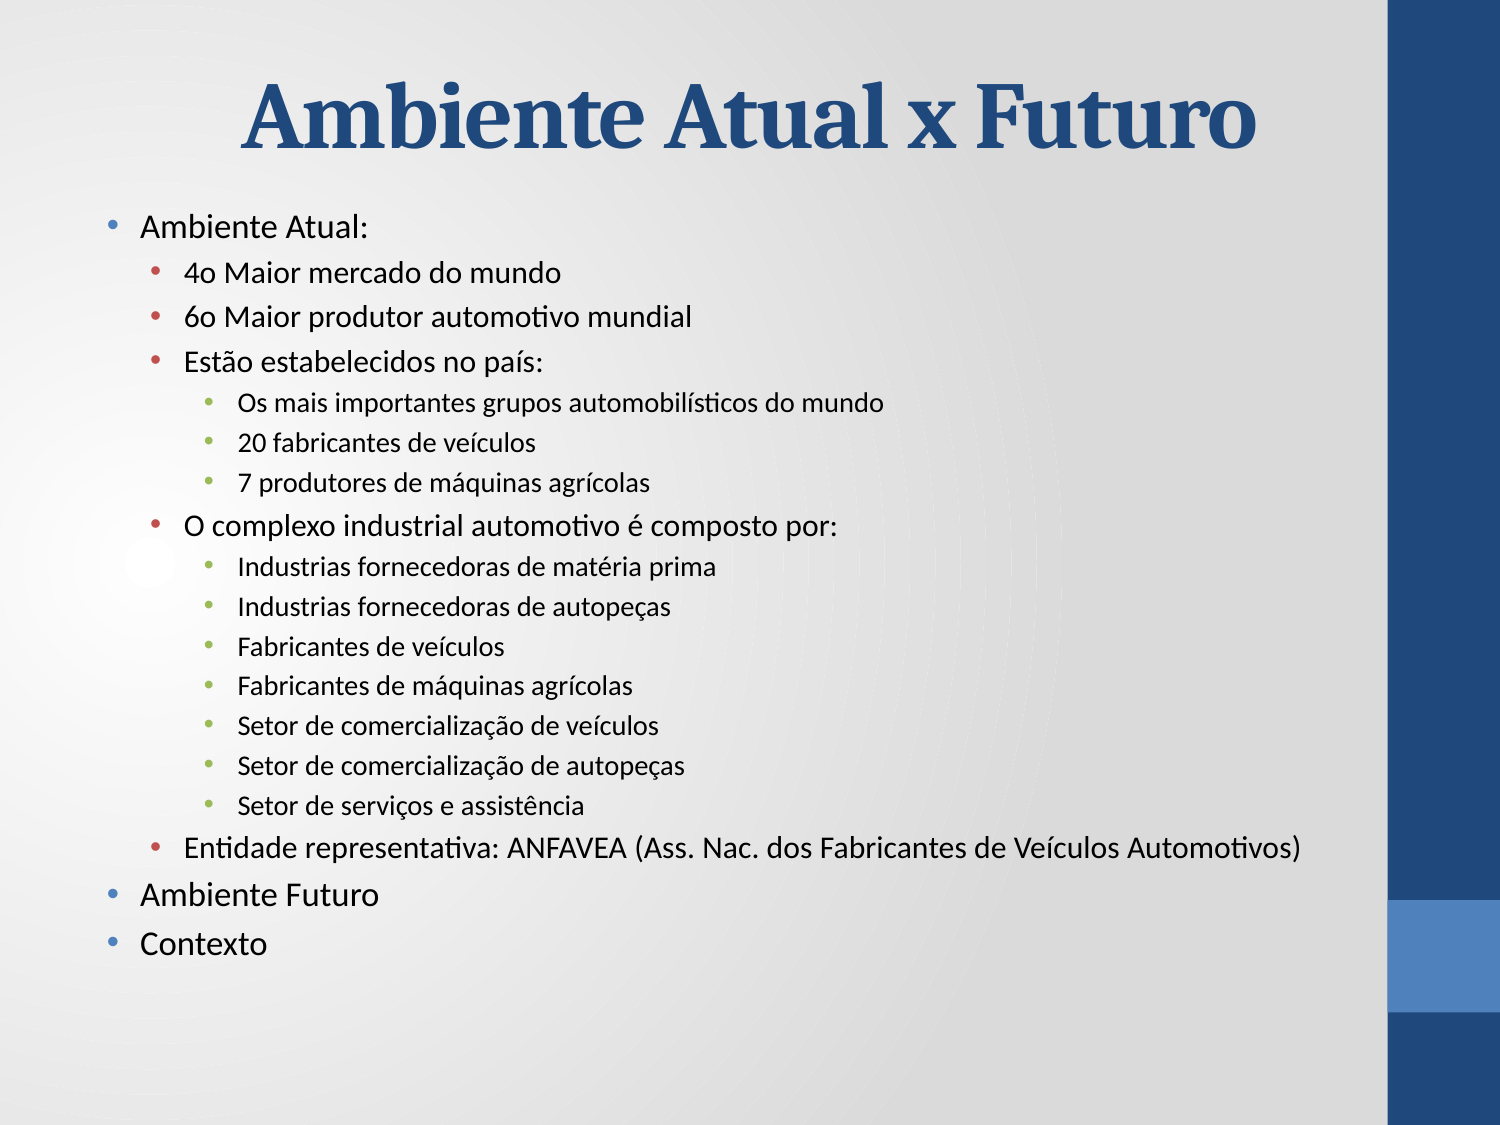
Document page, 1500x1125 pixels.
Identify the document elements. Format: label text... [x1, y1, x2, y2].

list Ambiente Atual: 4o Maior mercado do mundo 6o Maior produtor automotivo mundial Estão estabelecidos no país: Os mais importantes grupos automobilísticos do mundo 20 fabricantes de veículos 7 produtores de máquinas agrícolas O complexo industrial automotivo é composto por: Industrias fornecedoras de matéria prima Industrias fornecedoras de autopeças Fabricantes de veículos Fabricantes de máquinas agrícolas Setor de comercialização de veículos Setor de comercialização de autopeças Setor de serviços e assistência Entidade representativa: ANFAVEA (Ass. Nac. dos Fabricantes de Veículos Automotivos) Ambiente Futuro Contexto [75, 196, 1325, 984]
title Ambiente Atual x Futuro [75, 0, 1425, 185]
